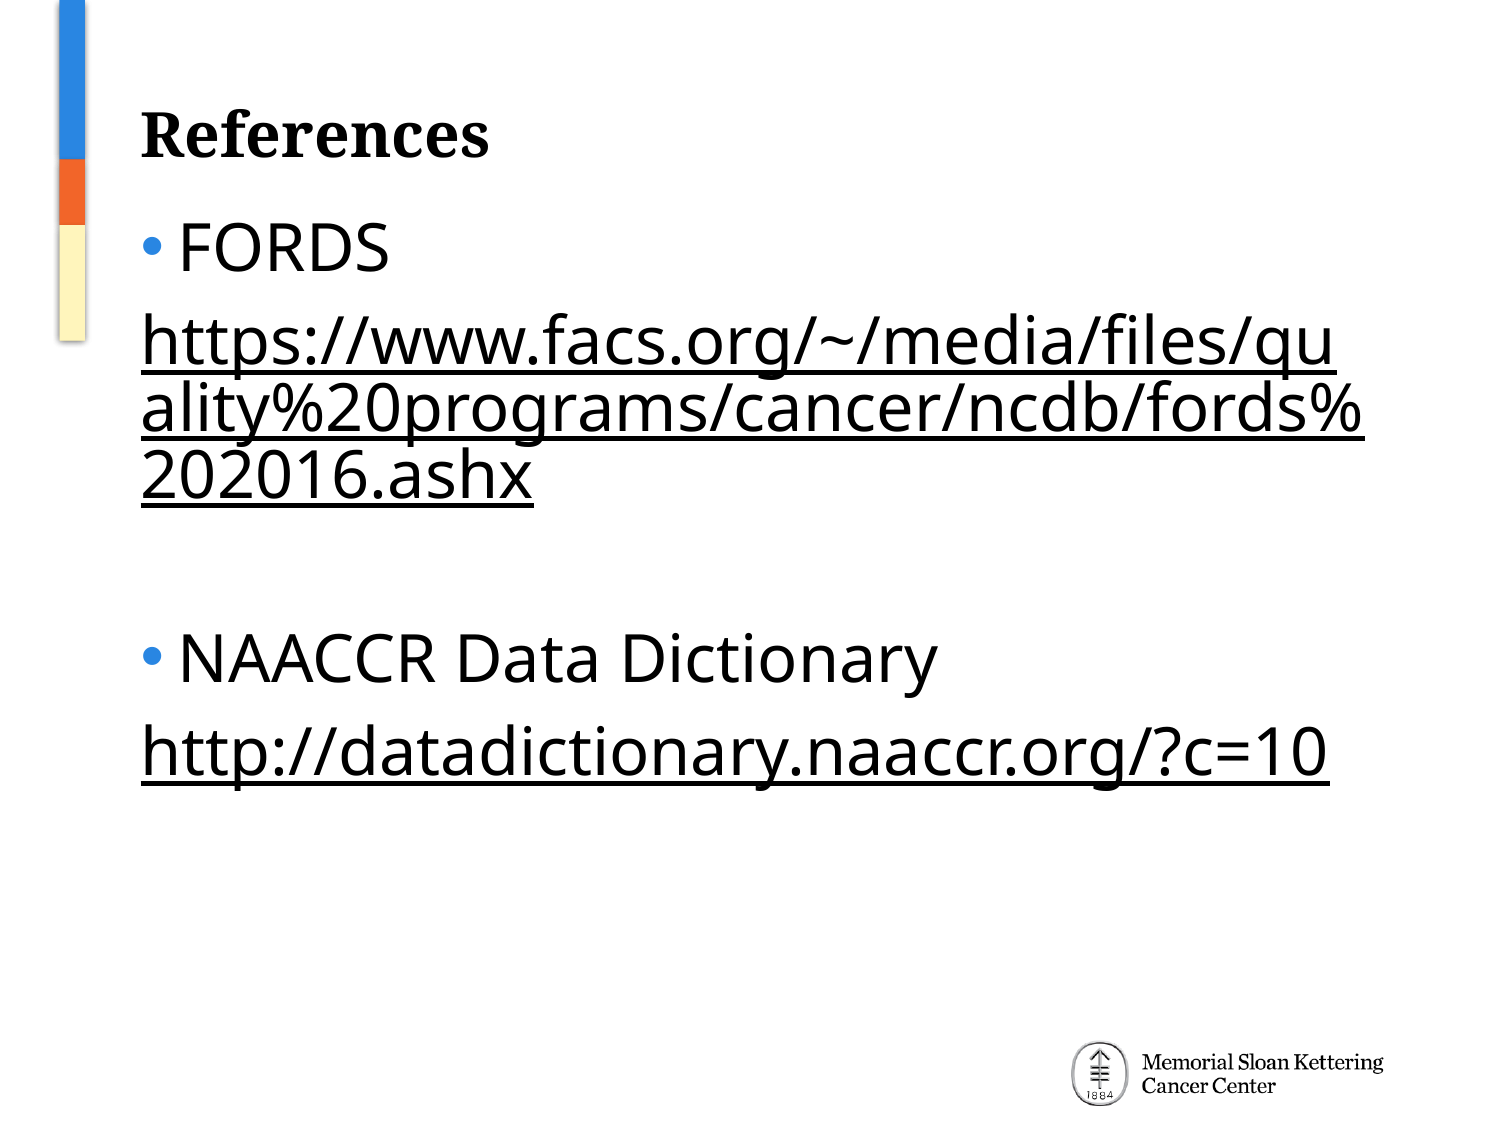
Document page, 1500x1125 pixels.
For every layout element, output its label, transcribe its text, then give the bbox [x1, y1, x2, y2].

title References [125, 48, 1386, 178]
list FORDS https://www.facs.org/~/media/files/quality%20programs/cancer/ncdb/fords%202016.ashx NAACCR Data Dictionary http://datadictionary.naaccr.org/?c=10 [125, 197, 1386, 940]
